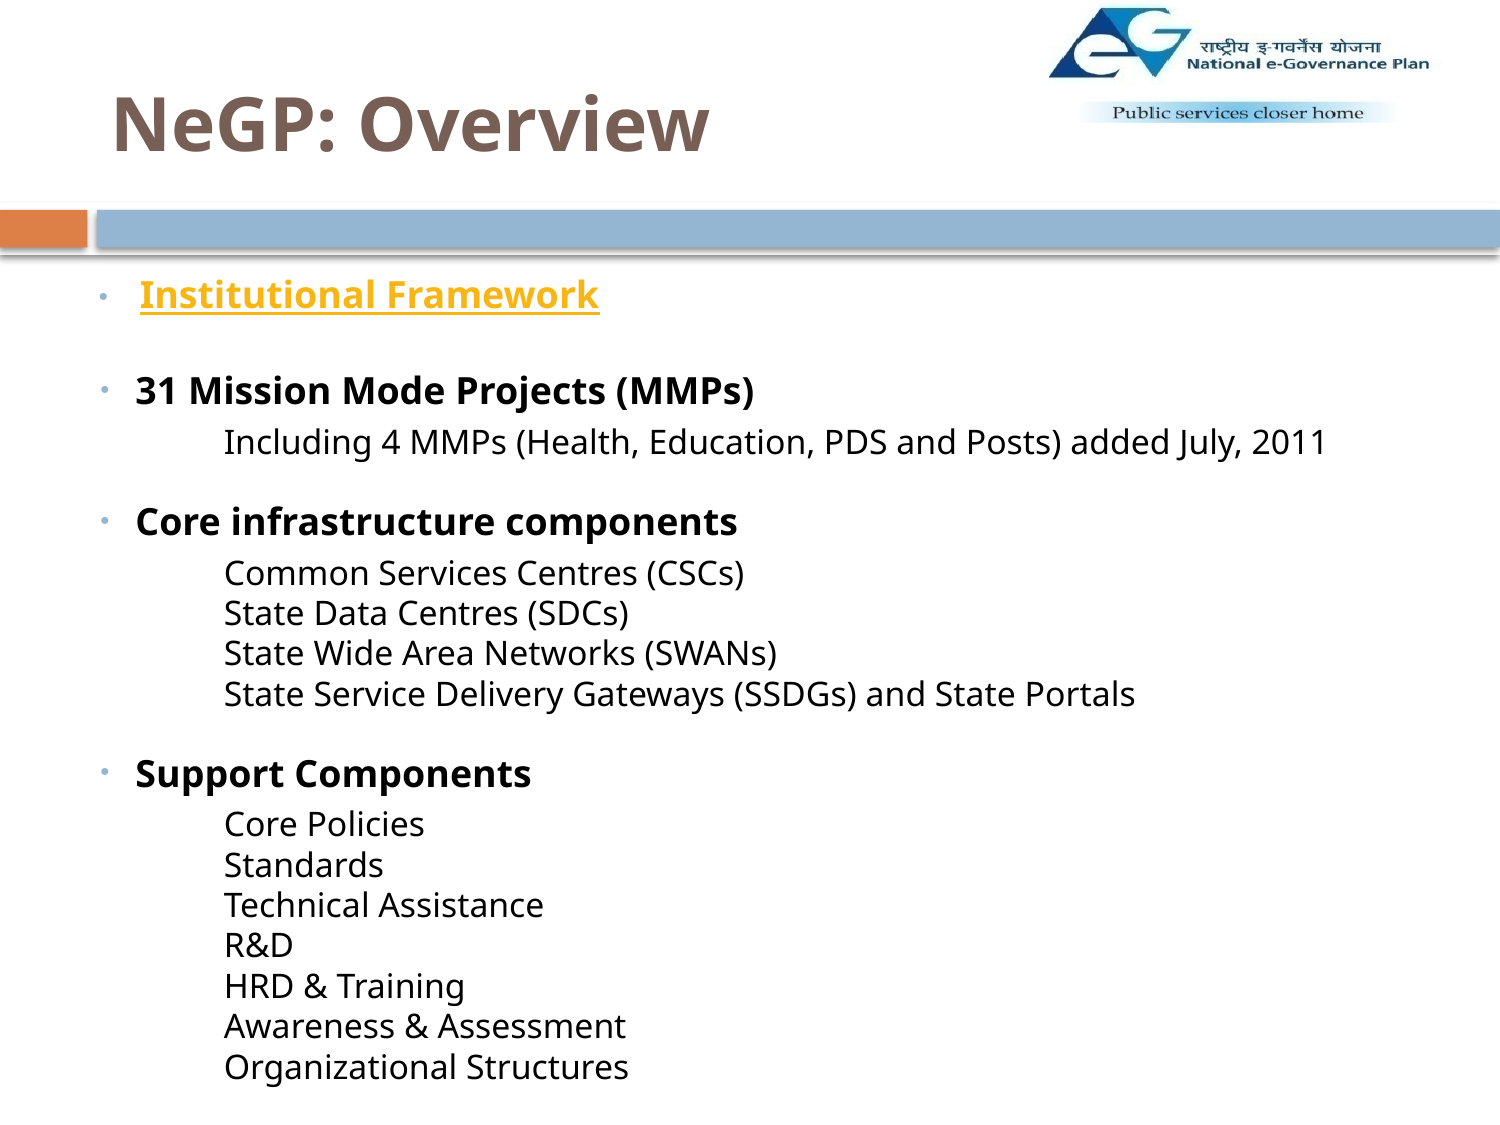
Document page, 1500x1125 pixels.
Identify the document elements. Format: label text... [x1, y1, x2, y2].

picture [1048, 0, 1500, 123]
text_box Institutional Framework 31 Mission Mode Projects (MMPs) Including 4 MMPs (Health, Education, PDS and Posts) added July, 2011 Core infrastructure components Common Services Centres (CSCs) State Data Centres (SDCs) State Wide Area Networks (SWANs) State Service Delivery Gateways (SSDGs) and State Portals Support Components Core Policies Standards Technical Assistance R&D HRD & Training Awareness & Assessment Organizational Structures [41, 264, 1471, 1094]
text_box NeGP: Overview [95, 73, 1163, 170]
